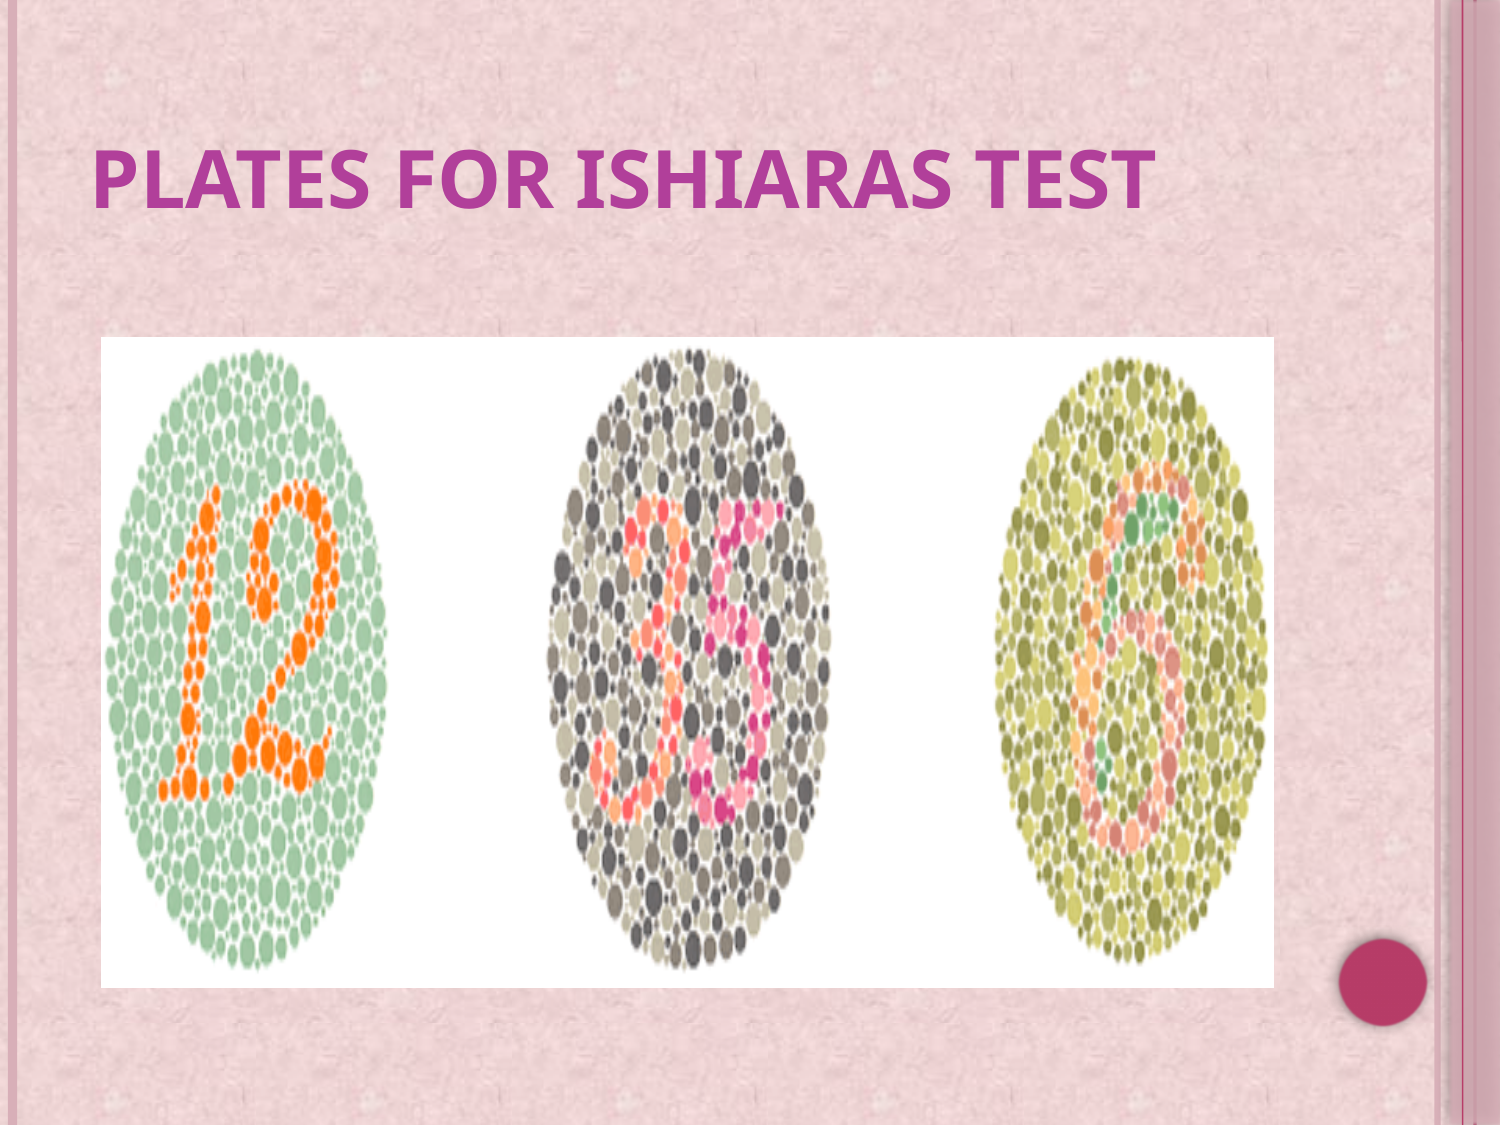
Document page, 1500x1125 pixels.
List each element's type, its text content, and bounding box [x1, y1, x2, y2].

title Plates for ishiaras test [75, 45, 1300, 233]
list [103, 339, 1273, 987]
